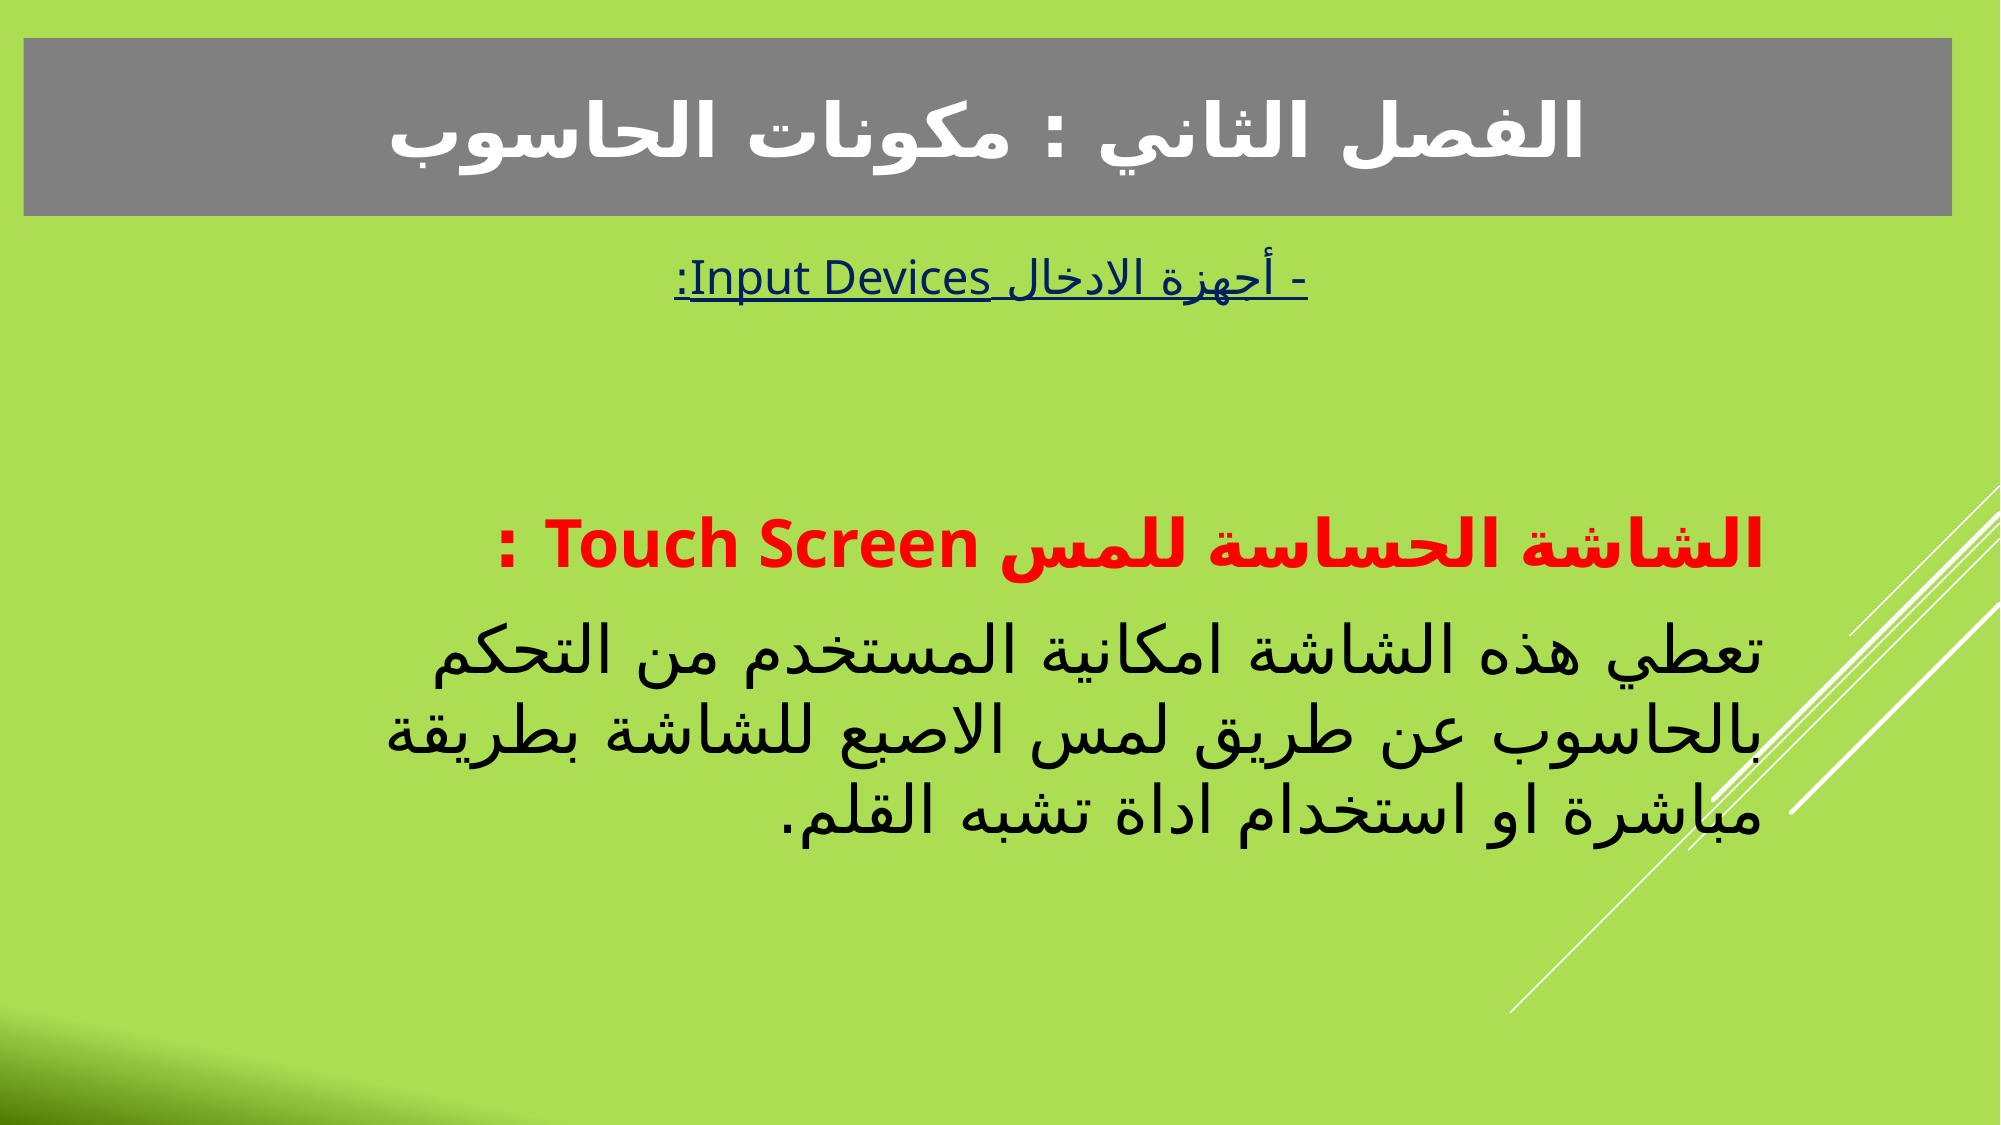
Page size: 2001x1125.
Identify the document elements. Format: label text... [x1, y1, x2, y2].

list الشاشة الحساسة للمس Touch Screen : تعطي هذه الشاشة امكانية المستخدم من التحكم بالحاسوب عن طريق لمس الاصبع للشاشة بطريقة مباشرة او استخدام اداة تشبه القلم. [208, 347, 1782, 1106]
text_box - أجهزة الادخال Input Devices: [653, 220, 1323, 331]
text_box الفصل الثاني : مكونات الحاسوب [23, 38, 1953, 216]
